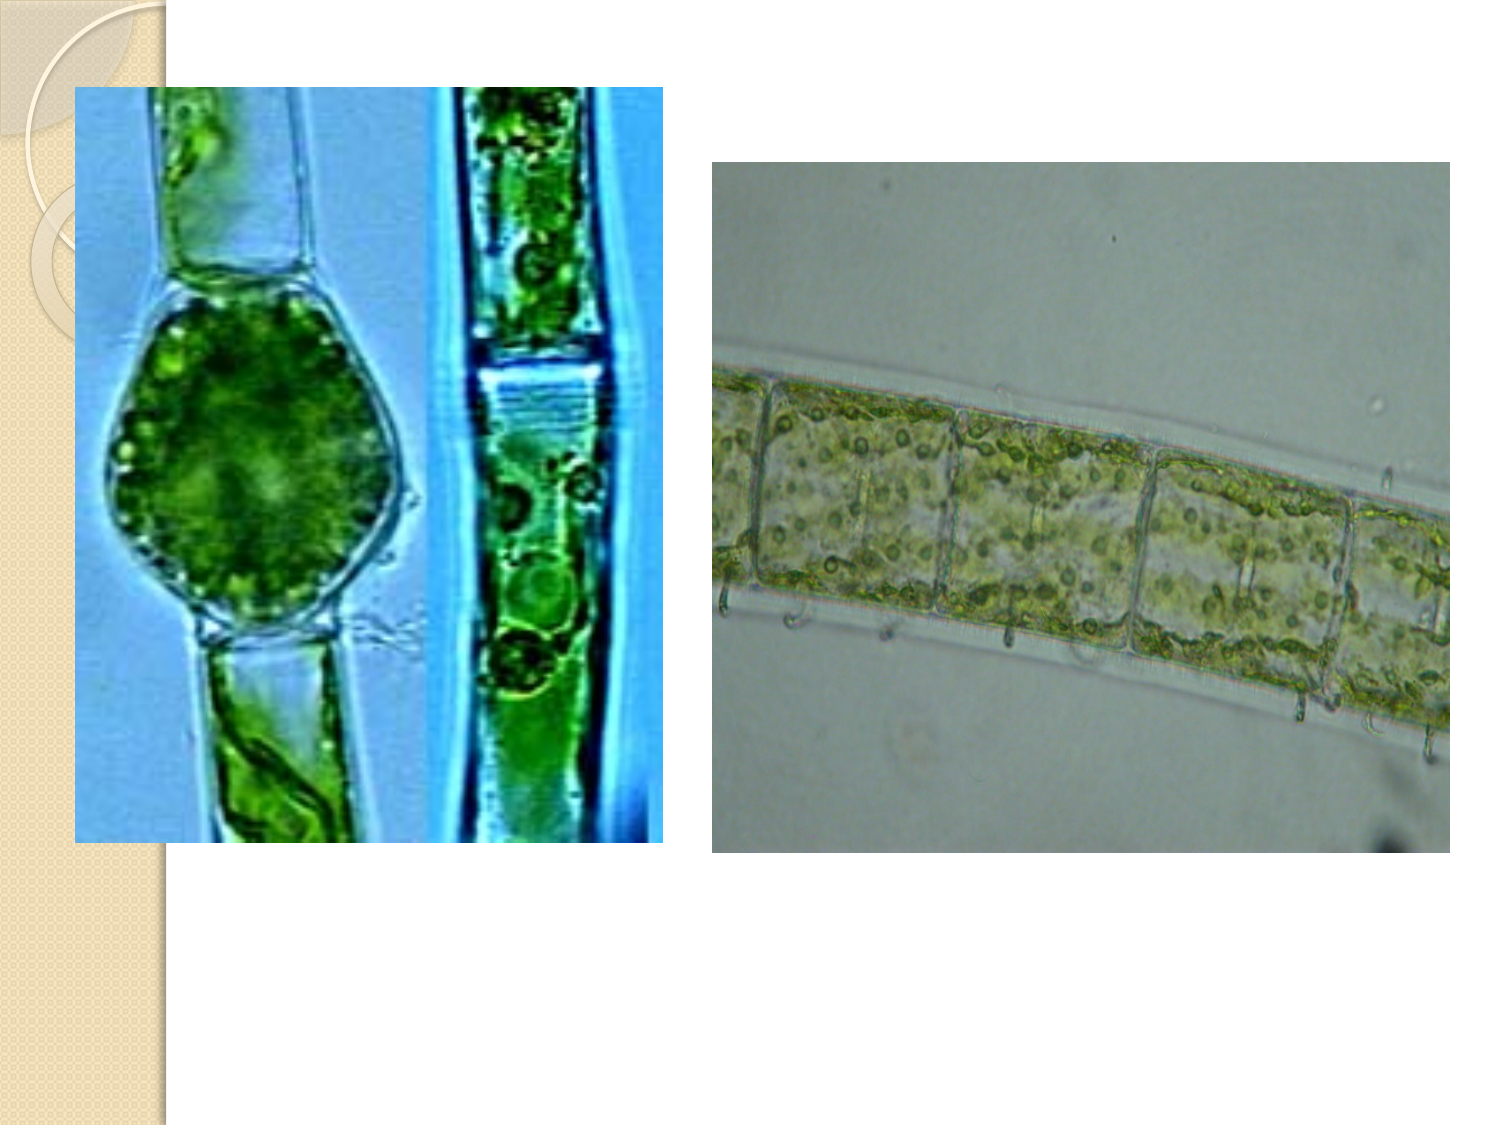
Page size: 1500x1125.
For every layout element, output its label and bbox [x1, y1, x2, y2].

picture [712, 162, 1451, 853]
list [74, 87, 663, 844]
